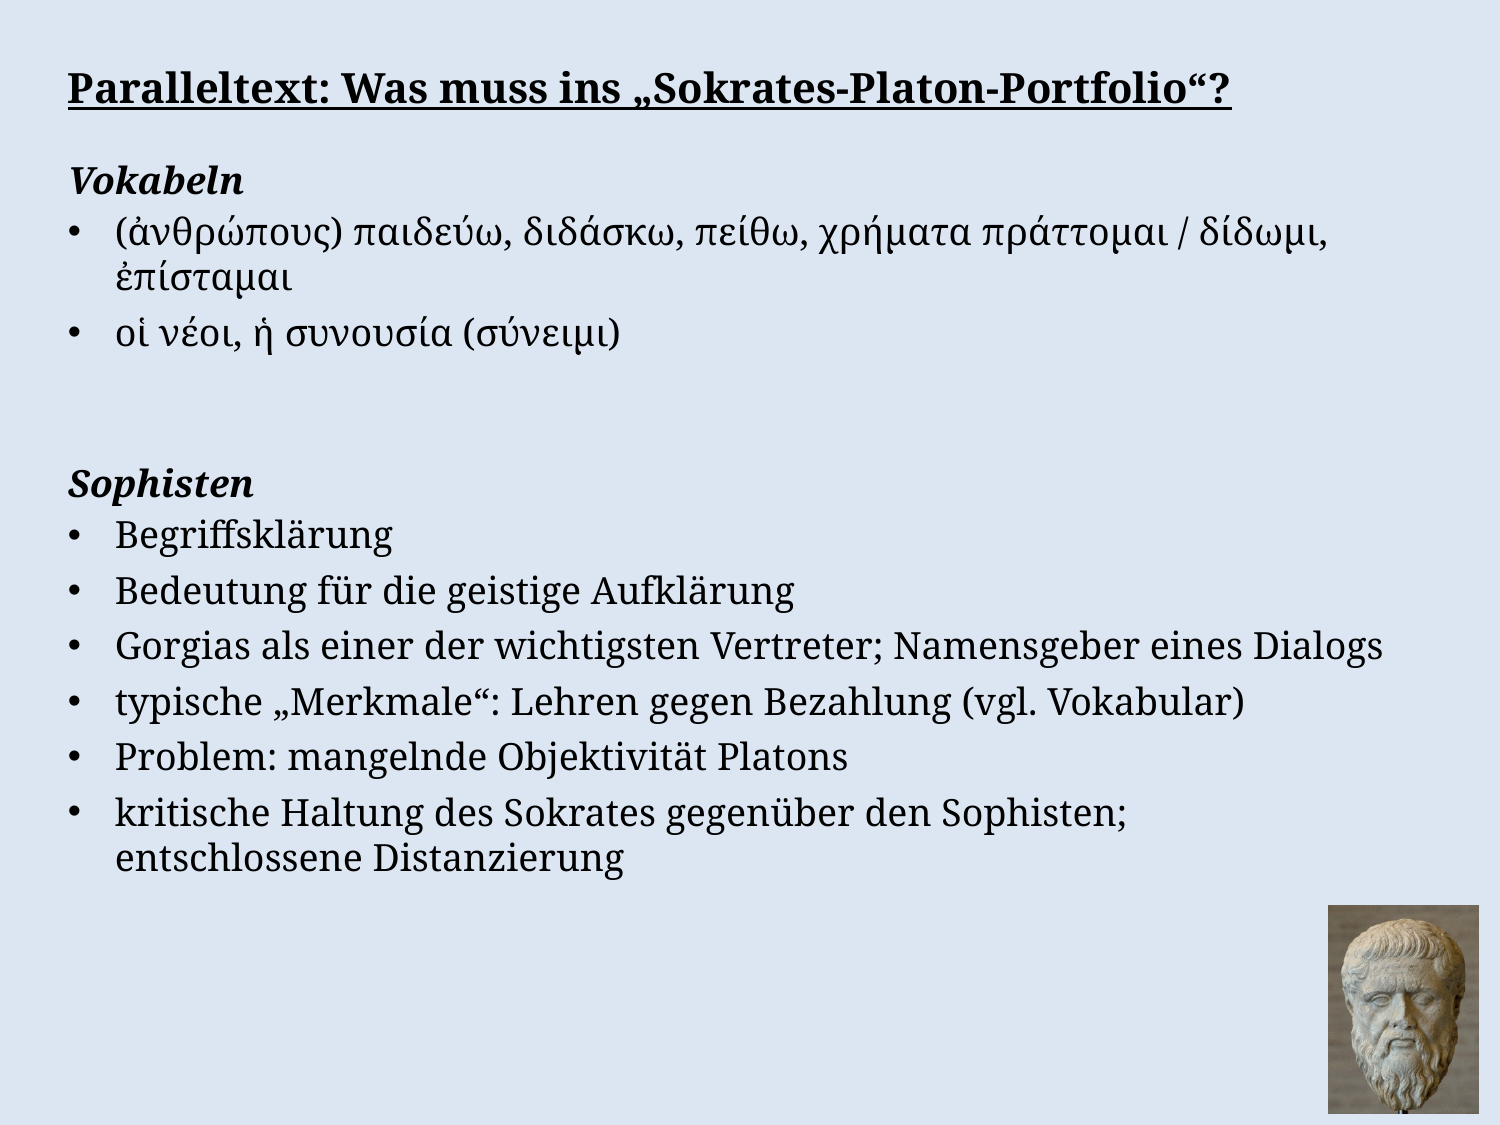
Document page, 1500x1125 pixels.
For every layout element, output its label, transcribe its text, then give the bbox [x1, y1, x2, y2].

text_box Paralleltext: Was muss ins „Sokrates-Platon-Portfolio“? Vokabeln (ἀνθρώπους) παιδεύω, διδάσκω, πείθω, χρήματα πράττομαι / δίδωμι, ἐπίσταμαι οἱ νέοι, ἡ συνουσία (σύνειμι) Sophisten Begriffsklärung Bedeutung für die geistige Aufklärung Gorgias als einer der wichtigsten Vertreter; Namensgeber eines Dialogs typische „Merkmale“: Lehren gegen Bezahlung (vgl. Vokabular) Problem: mangelnde Objektivität Platons kritische Haltung des Sokrates gegenüber den Sophisten; entschlossene Distanzierung [53, 54, 1459, 886]
picture [1328, 904, 1479, 1114]
